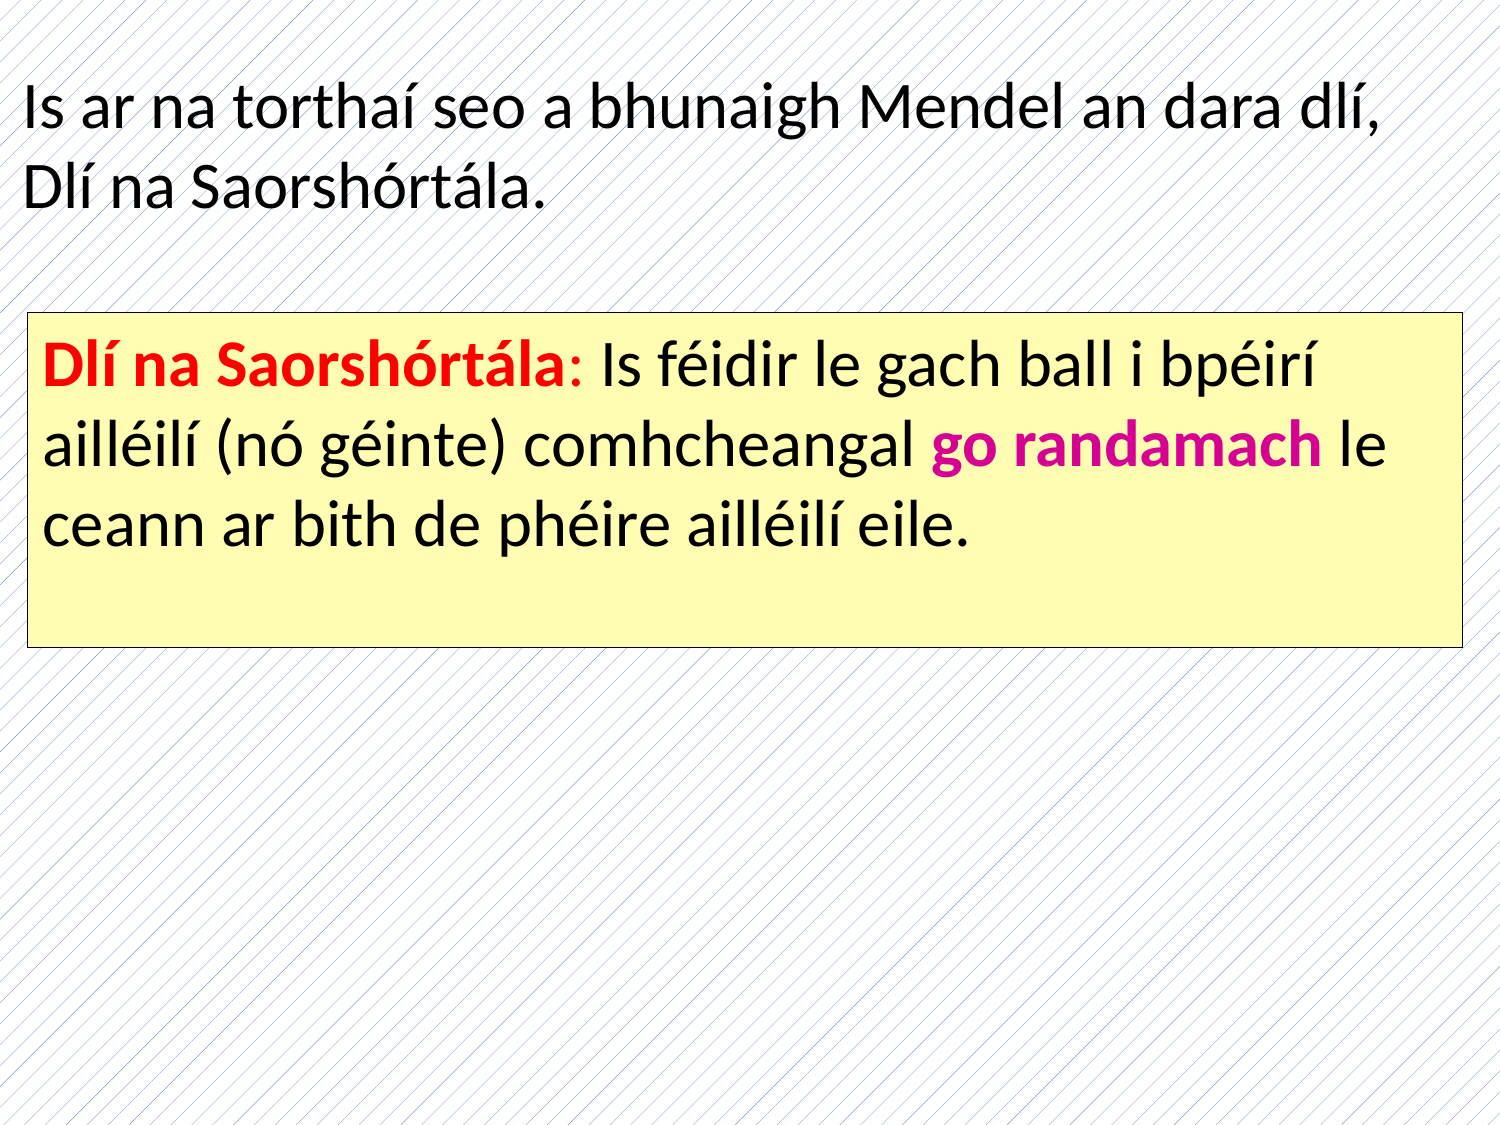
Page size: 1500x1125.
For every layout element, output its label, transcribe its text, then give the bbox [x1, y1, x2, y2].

text_box Dlí na Saorshórtála: Is féidir le gach ball i bpéirí ailléilí (nó géinte) comhcheangal go randamach le ceann ar bith de phéire ailléilí eile. [27, 312, 1463, 648]
text_box Is ar na torthaí seo a bhunaigh Mendel an dara dlí, Dlí na Saorshórtála. [8, 54, 1412, 230]
